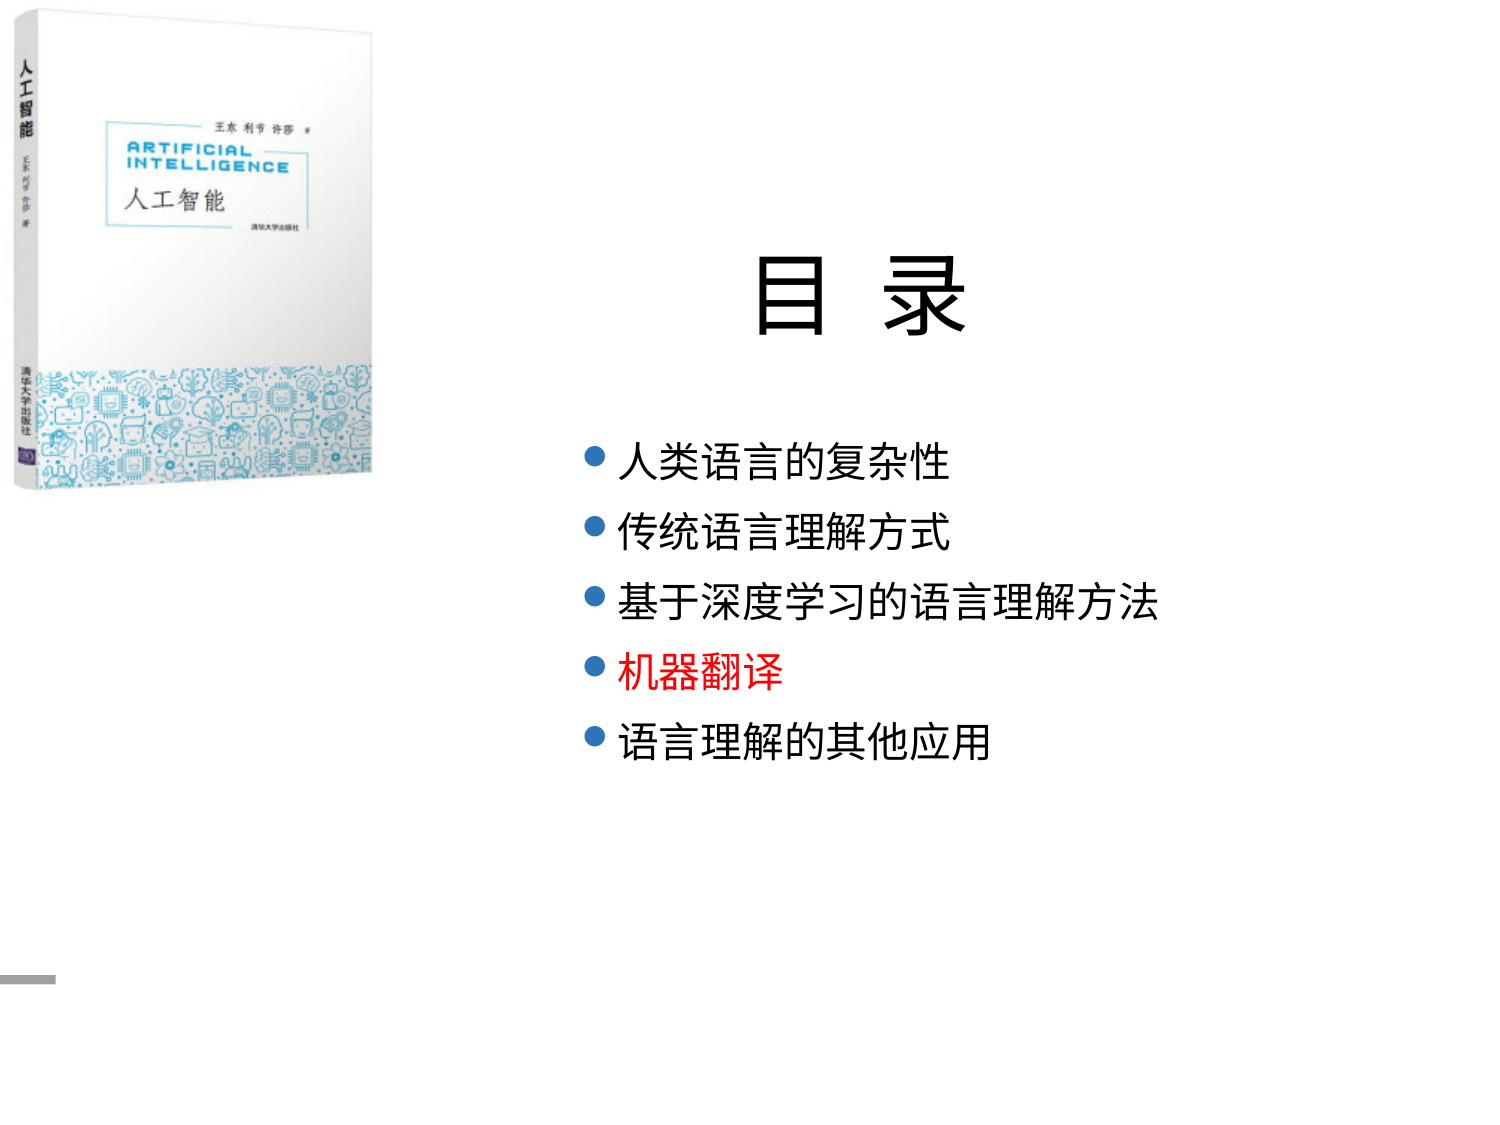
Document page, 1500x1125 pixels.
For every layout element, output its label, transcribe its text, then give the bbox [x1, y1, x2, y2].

title 目 录 [730, 200, 1500, 399]
picture [0, 0, 441, 510]
text_box [0, 974, 57, 985]
text_box 人类语言的复杂性 传统语言理解方式 基于深度学习的语言理解方法 机器翻译 语言理解的其他应用 [570, 435, 1199, 934]
